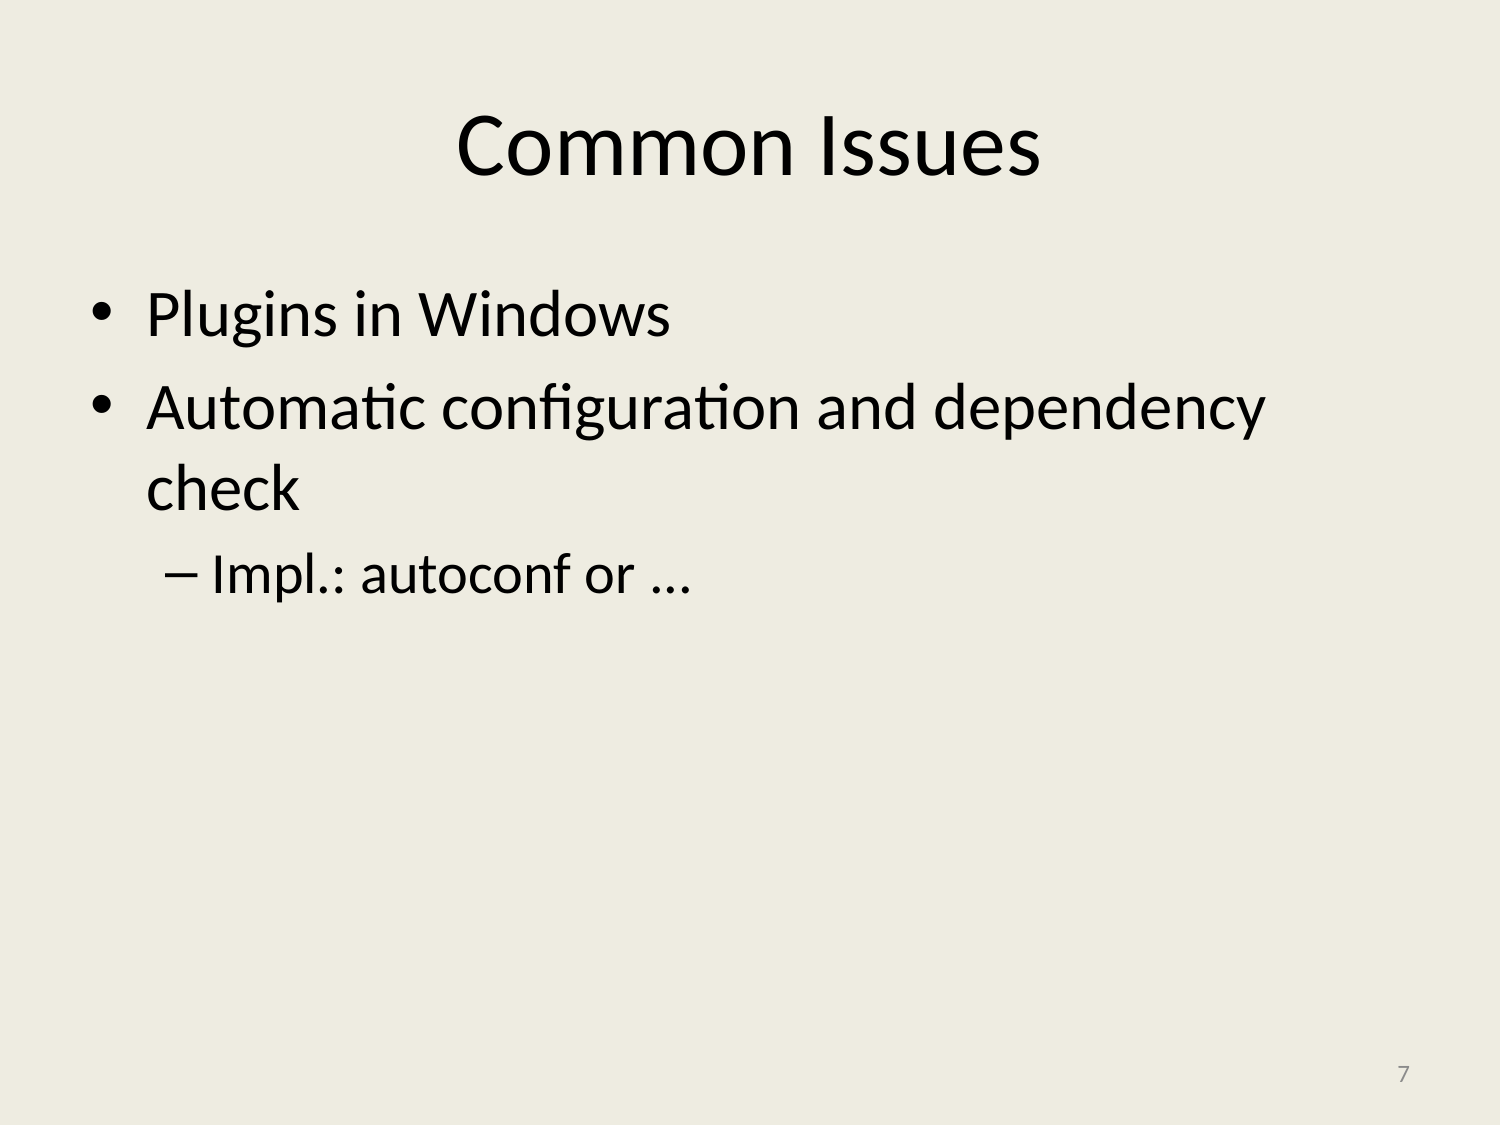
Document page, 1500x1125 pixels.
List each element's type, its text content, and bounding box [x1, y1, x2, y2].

list Plugins in Windows Automatic configuration and dependency check Impl.: autoconf or ... [75, 262, 1425, 1005]
slide_number 7 [1074, 1042, 1425, 1103]
title Common Issues [75, 45, 1425, 233]
